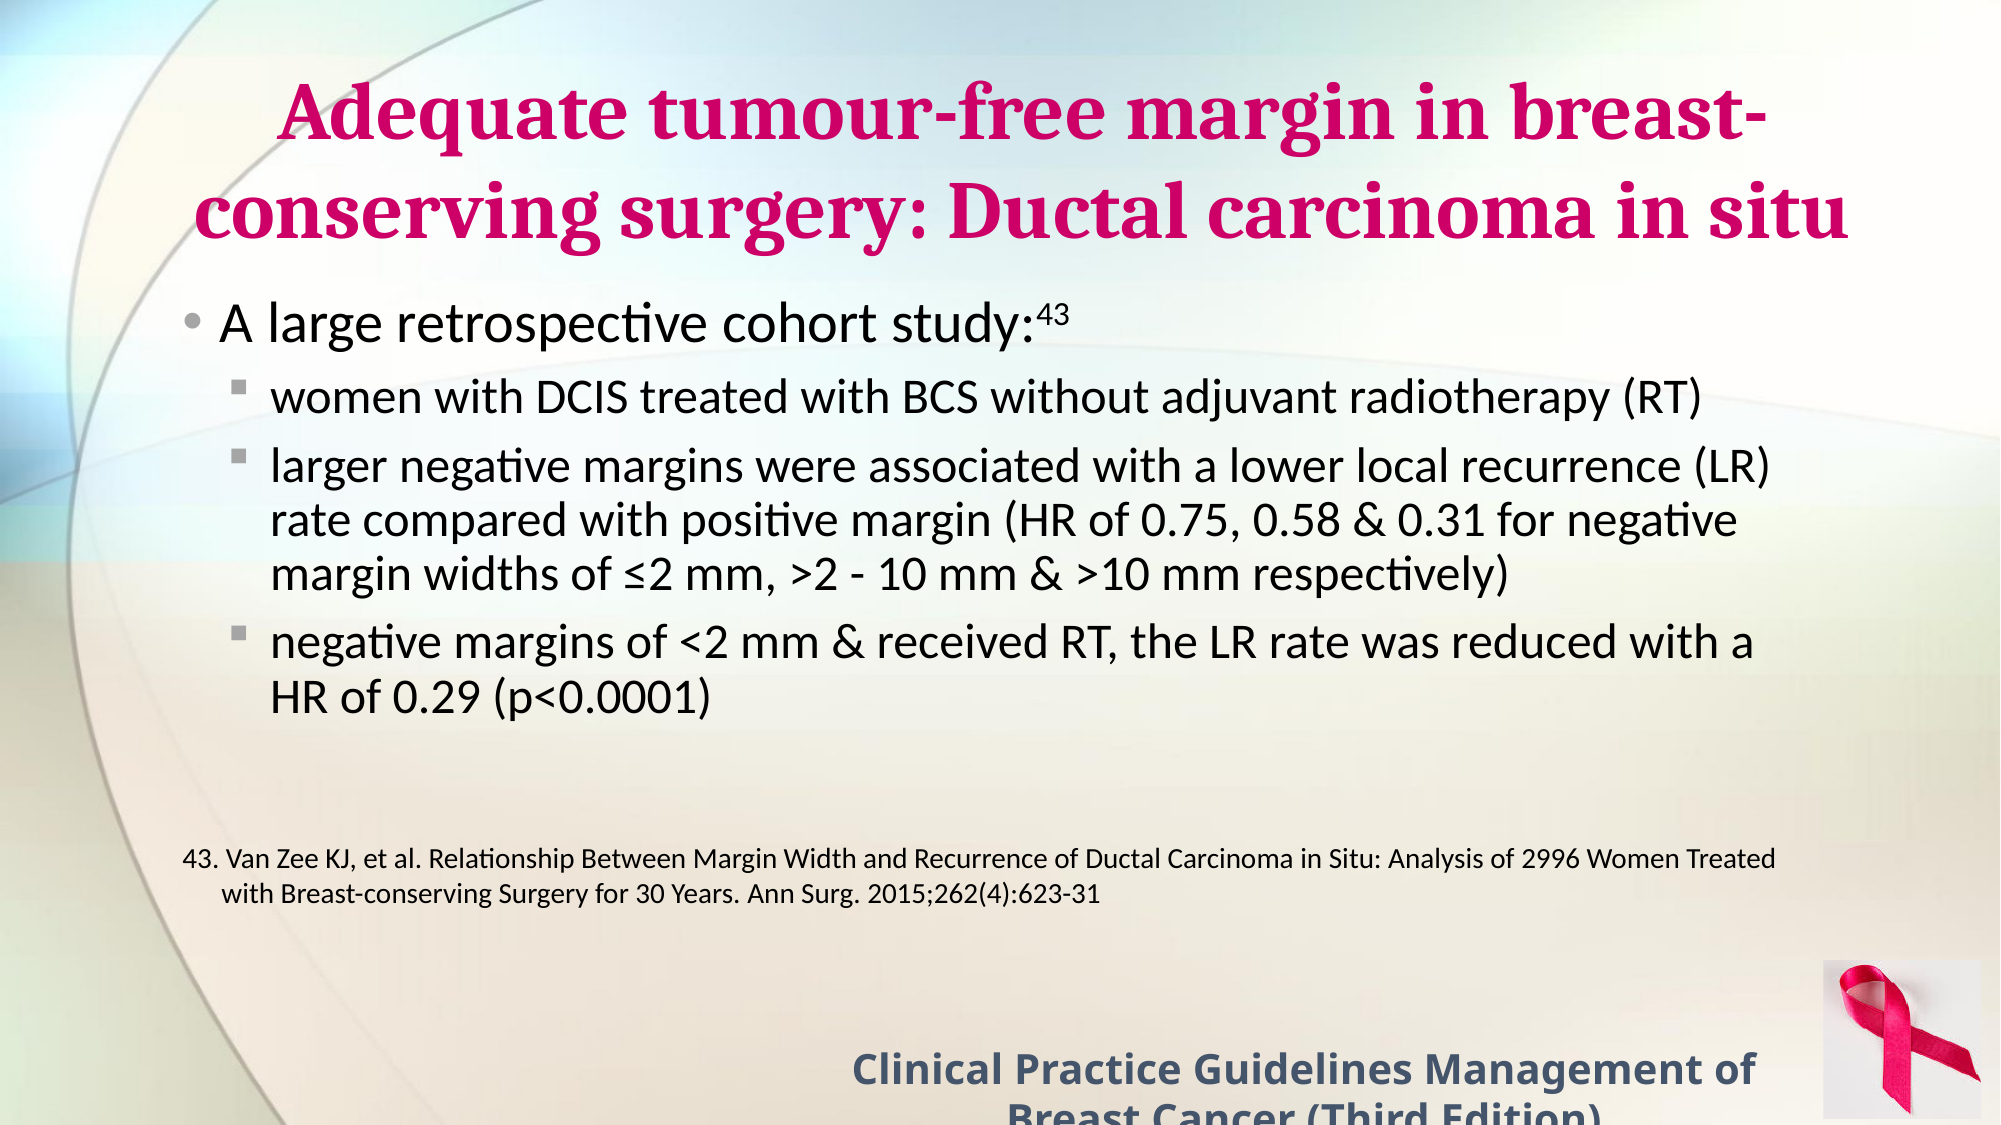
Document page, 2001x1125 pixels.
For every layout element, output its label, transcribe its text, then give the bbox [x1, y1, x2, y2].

list A large retrospective cohort study:43 women with DCIS treated with BCS without adjuvant radiotherapy (RT) larger negative margins were associated with a lower local recurrence (LR) rate compared with positive margin (HR of 0.75, 0.58 & 0.31 for negative margin widths of ≤2 mm, >2 - 10 mm & >10 mm respectively) negative margins of <2 mm & received RT, the LR rate was reduced with a HR of 0.29 (p<0.0001) 43. Van Zee KJ, et al. Relationship Between Margin Width and Recurrence of Ductal Carcinoma in Situ: Analysis of 2996 Women Treated with Breast-conserving Surgery for 30 Years. Ann Surg. 2015;262(4):623-31 [167, 284, 1824, 975]
title Adequate tumour-free margin in breast-conserving surgery: Ductal carcinoma in situ [150, 47, 1897, 265]
slide_number 6 [1325, 1042, 1813, 1103]
text_box Clinical Practice Guidelines Management of Breast Cancer (Third Edition) [788, 1035, 1820, 1125]
picture [0, 0, 2001, 1125]
